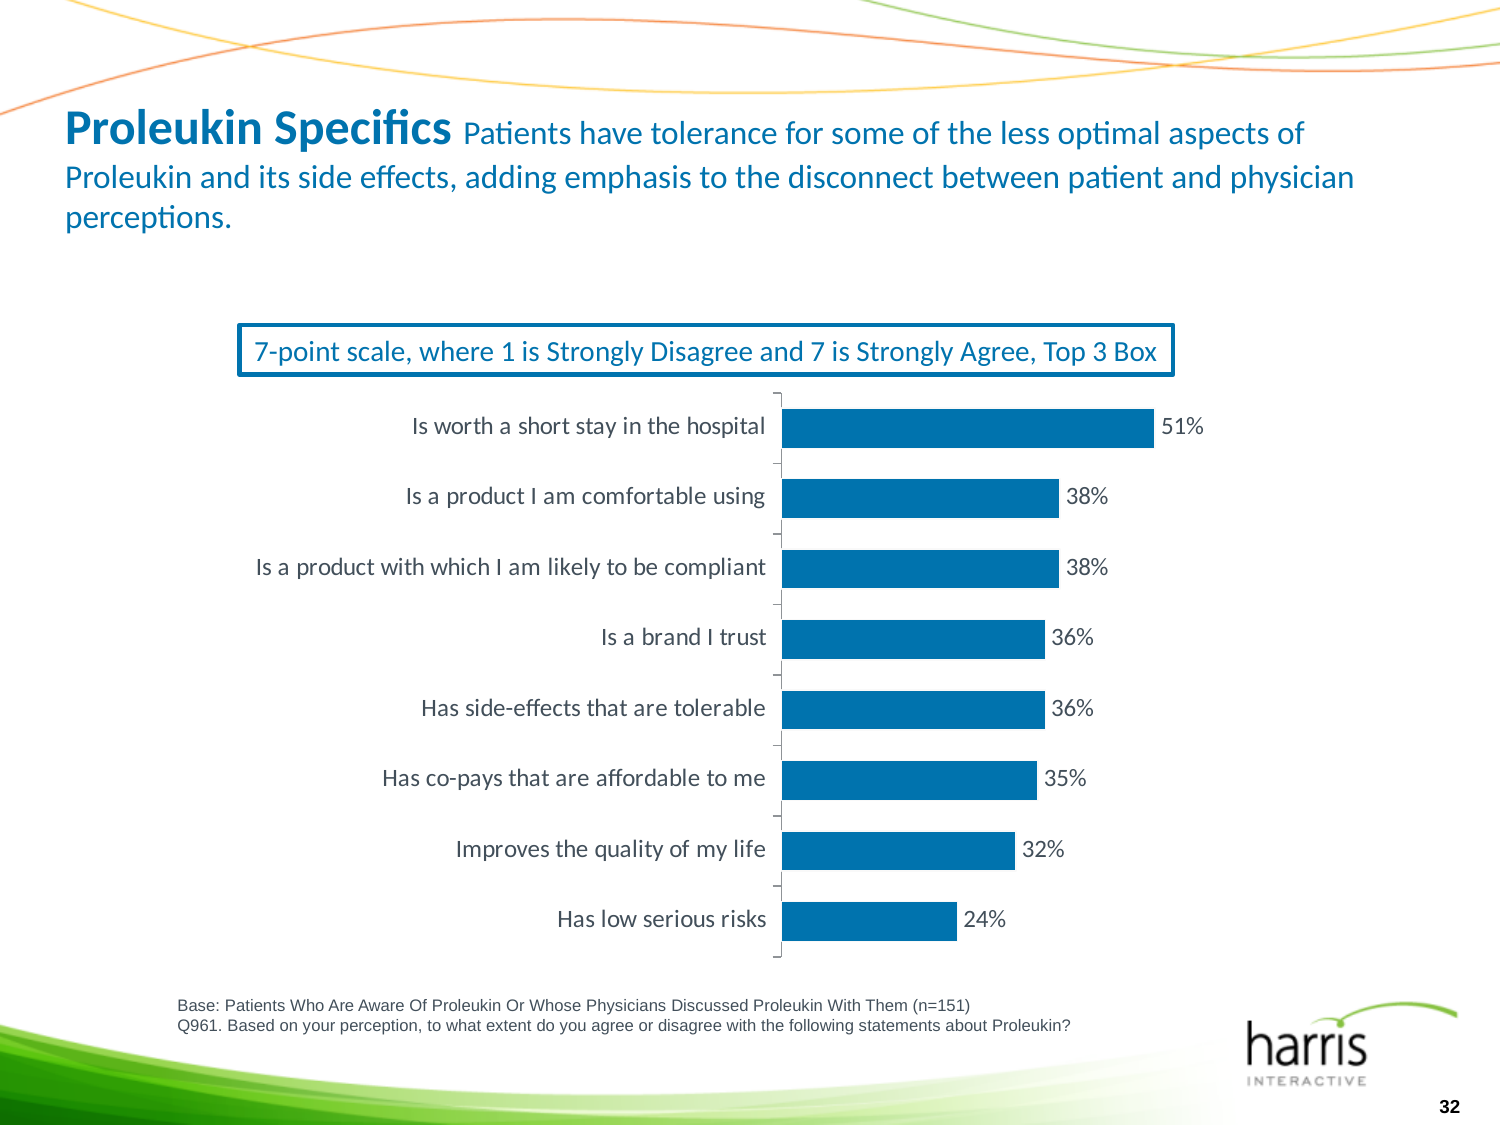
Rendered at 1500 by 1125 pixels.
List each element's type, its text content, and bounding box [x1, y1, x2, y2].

picture [98, 176, 106, 185]
picture [947, 176, 954, 185]
picture [503, 176, 510, 185]
picture [1210, 176, 1216, 185]
picture [140, 176, 147, 185]
title Proleukin Specifics Patients have tolerance for some of the less optimal aspects of Proleukin and its side effects, adding emphasis to the disconnect between patient and physician perceptions. [49, 87, 1451, 176]
slide_number 32 [1399, 1086, 1500, 1125]
picture [323, 176, 330, 185]
picture [793, 176, 799, 185]
picture [486, 176, 492, 185]
picture [1235, 176, 1242, 185]
picture [613, 176, 620, 185]
chart [1337, 0, 1500, 138]
picture [1073, 176, 1080, 185]
picture [0, 0, 1500, 1125]
picture [844, 176, 852, 185]
picture [238, 176, 245, 185]
text_box Base: Patients Who Are Aware Of Proleukin Or Whose Physicians Discussed Proleukin With Them (n=151) Q961. Based on your perception, to what extent do you agree or disagree with the following statements about Proleukin? [162, 987, 1175, 1043]
text_box 7-point scale, where 1 is Strongly Disagree and 7 is Strongly Agree, Top 3 Box [237, 323, 1175, 373]
chart [18, 374, 1482, 976]
picture [715, 176, 723, 185]
